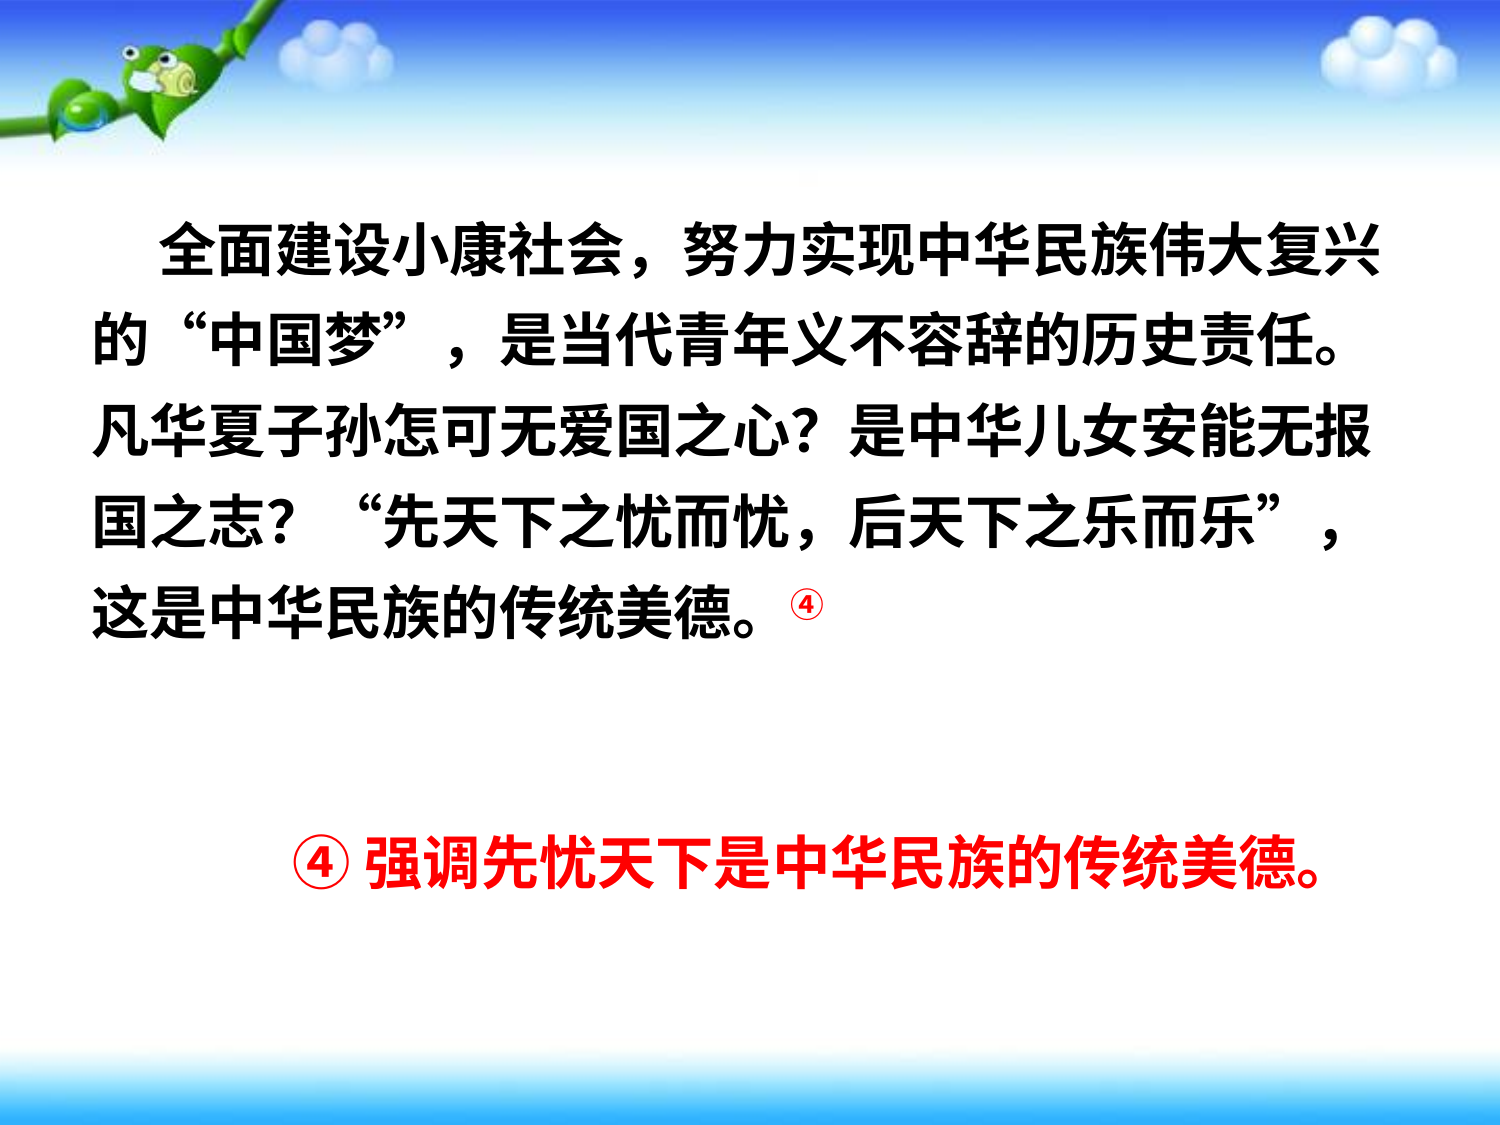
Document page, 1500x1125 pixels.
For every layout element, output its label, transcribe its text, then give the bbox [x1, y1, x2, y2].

picture [0, 0, 1500, 1125]
text_box ④强调先忧天下是中华民族的传统美德。 [277, 804, 1412, 904]
text_box 全面建设小康社会，努力实现中华民族伟大复兴的“中国梦”，是当代青年义不容辞的历史责任。凡华夏子孙怎可无爱国之心？是中华儿女安能无报国之志？“先天下之忧而忧，后天下之乐而乐”，这是中华民族的传统美德。④ [76, 184, 1424, 654]
